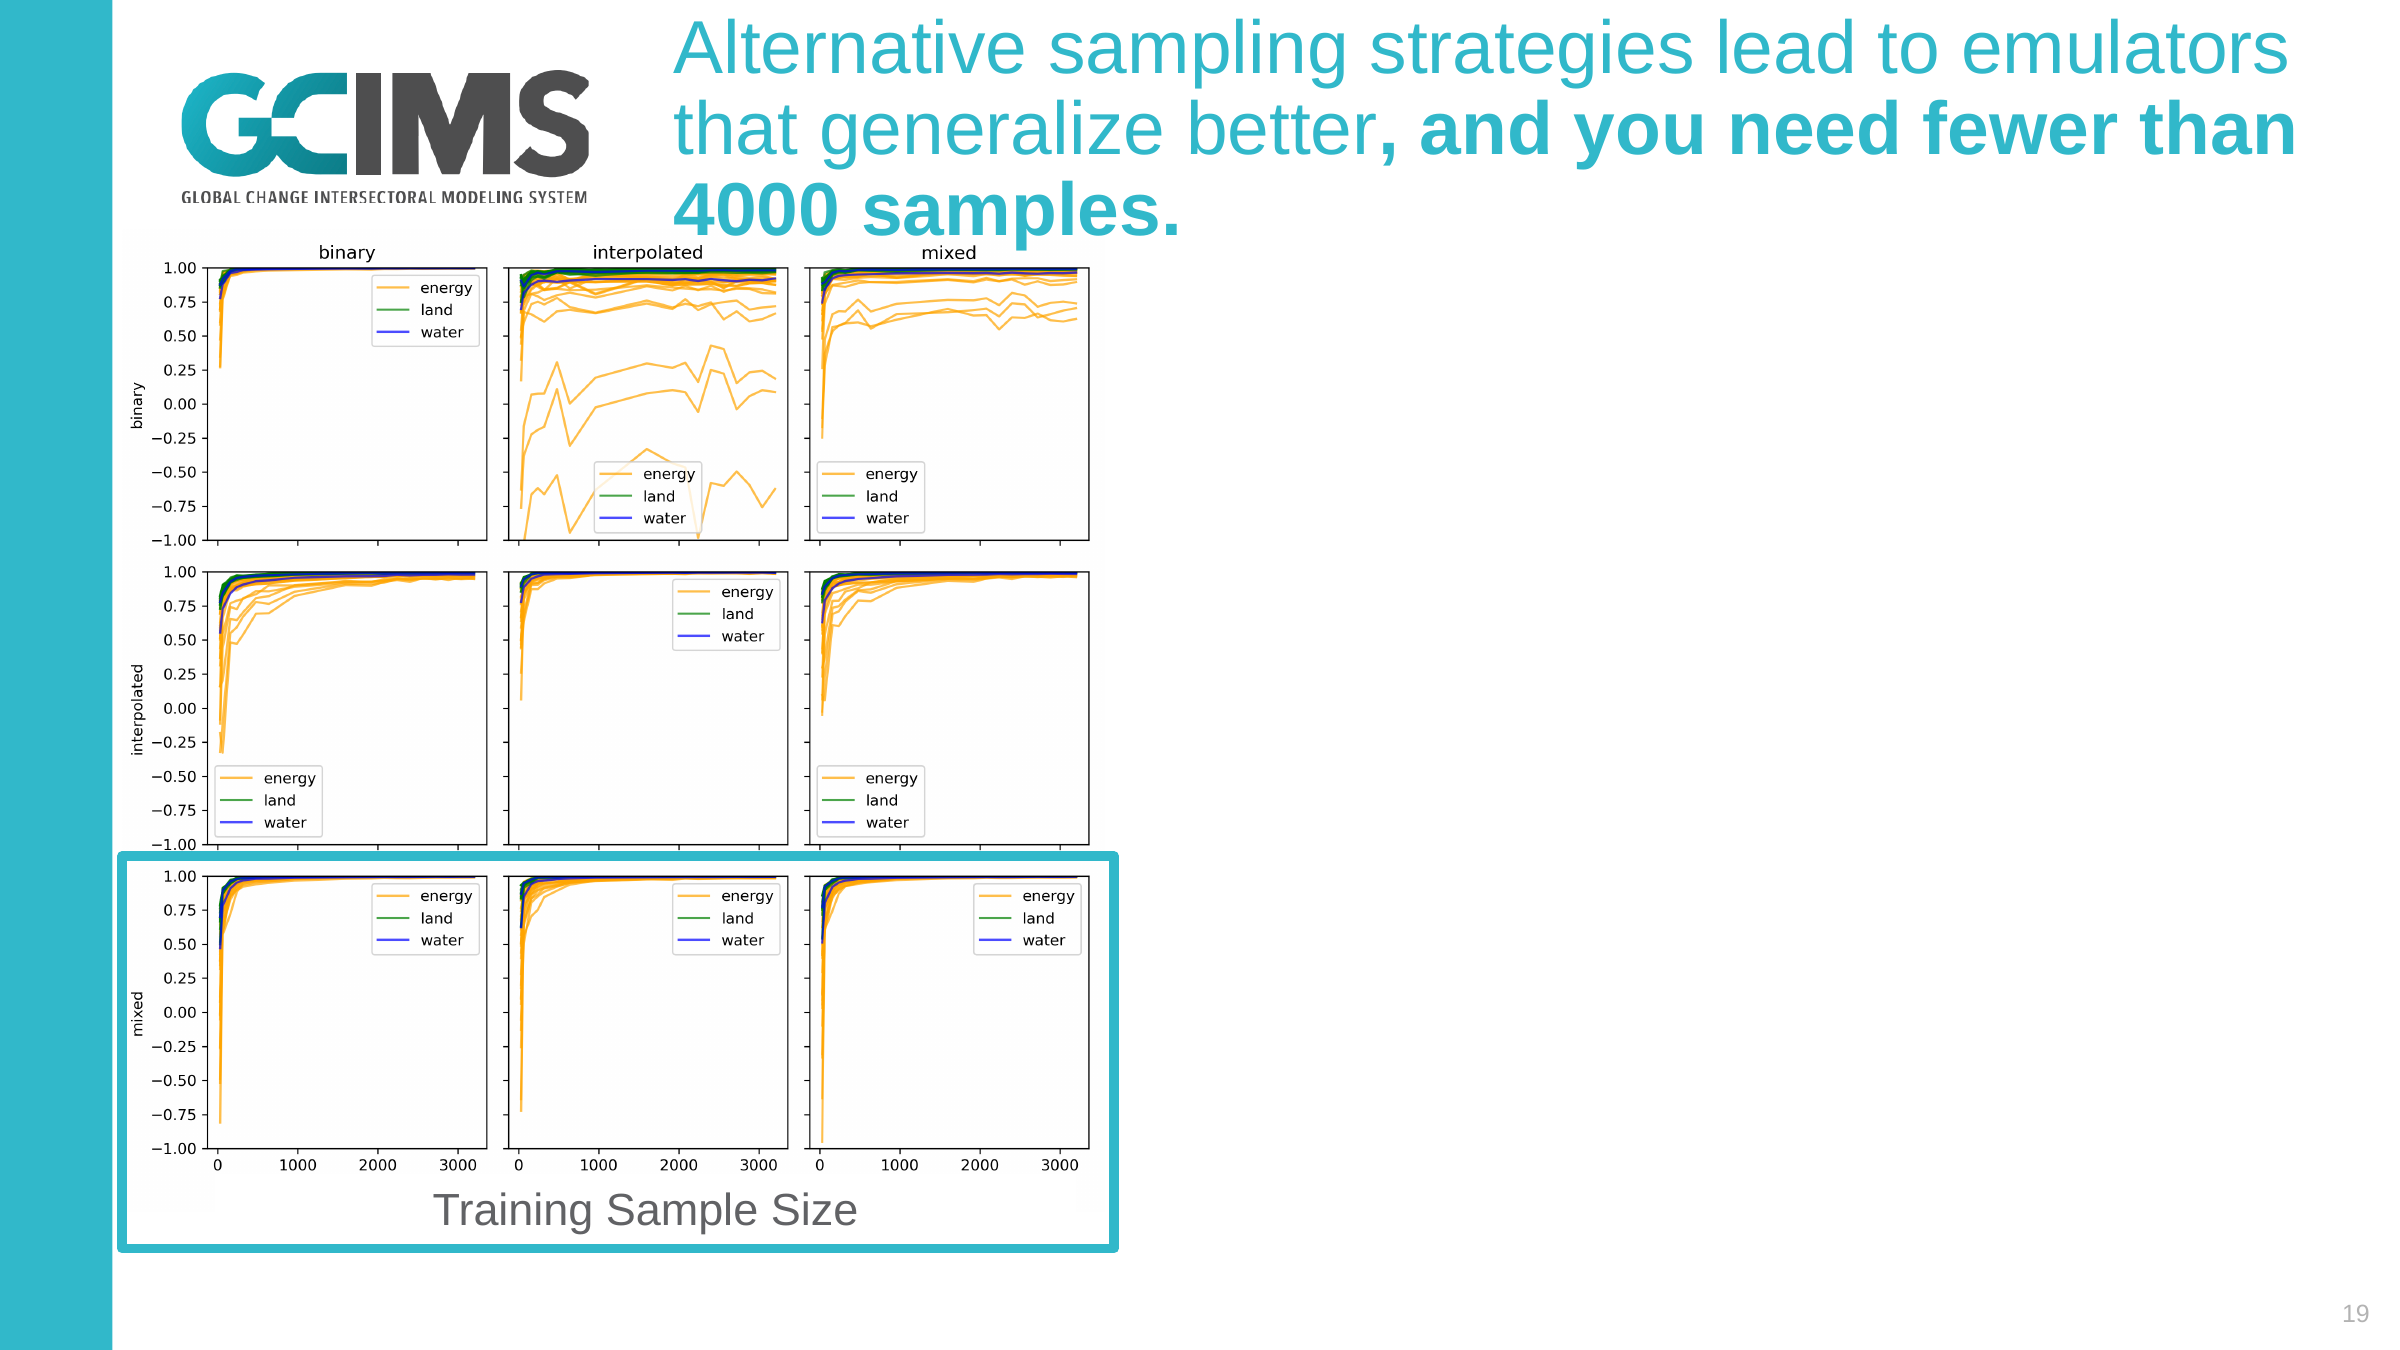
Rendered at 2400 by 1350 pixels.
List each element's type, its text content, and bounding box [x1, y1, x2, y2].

picture [122, 229, 1105, 1212]
text_box [122, 855, 1114, 1249]
title Alternative sampling strategies lead to emulators that generalize better, and you need fewer than 4000 samples. [673, 78, 2325, 259]
slide_number 19 [2295, 1275, 2370, 1350]
